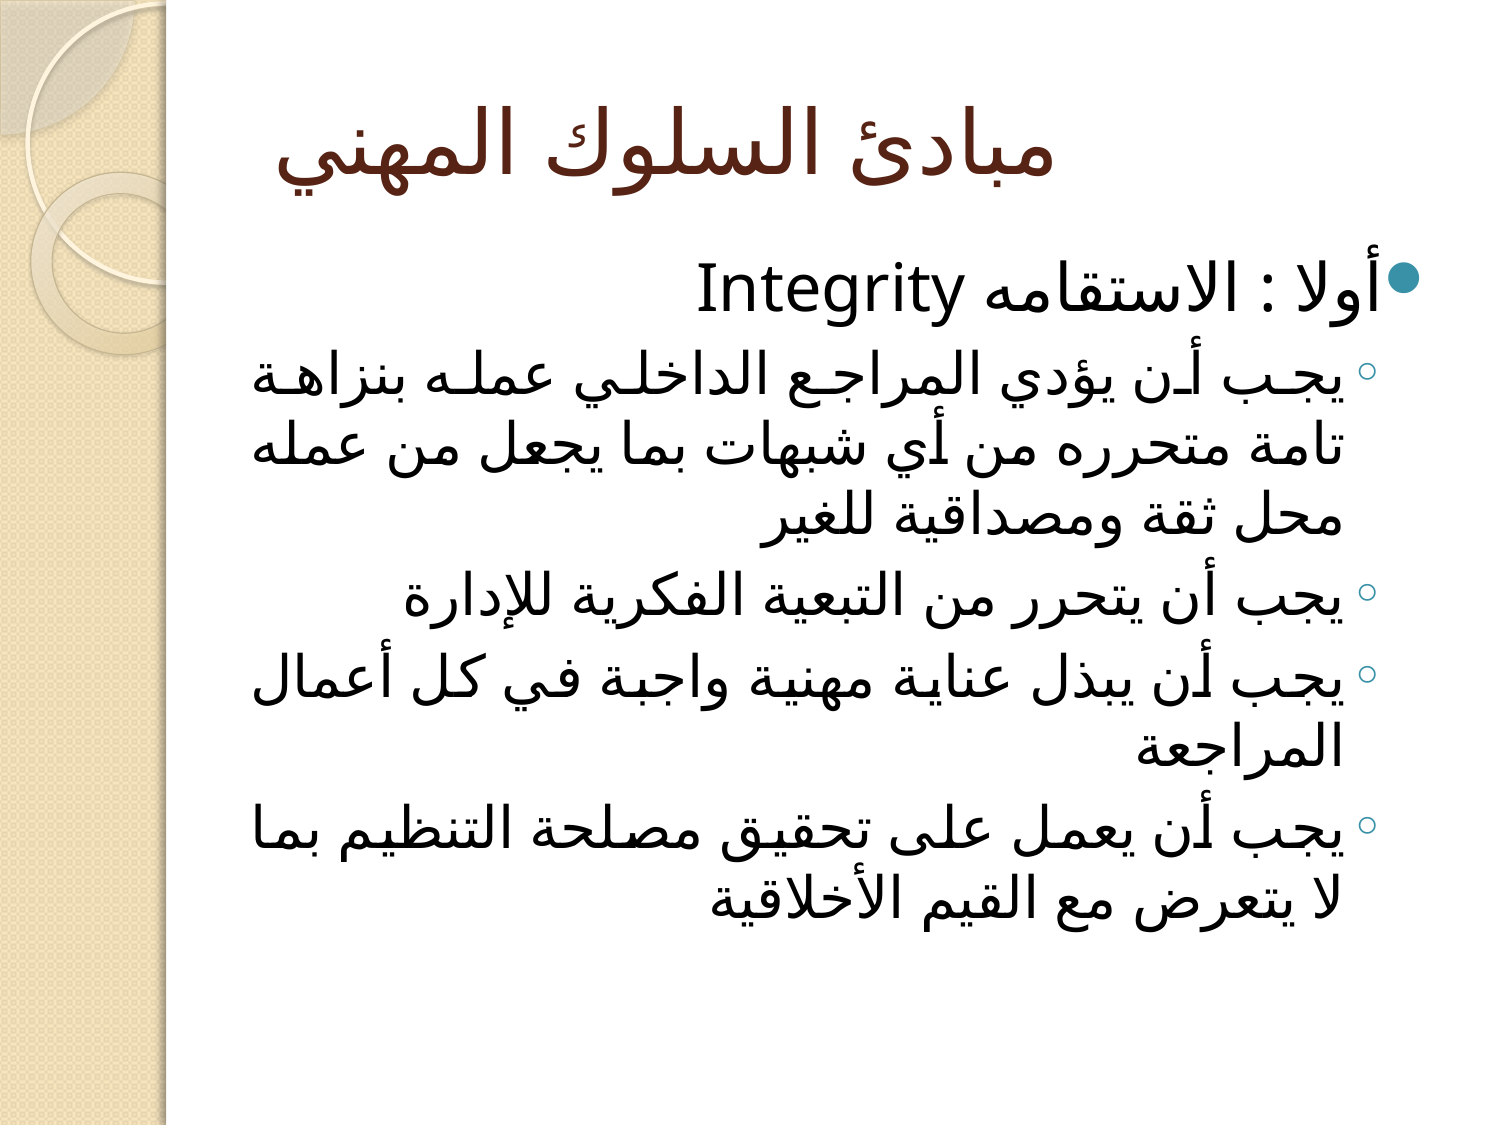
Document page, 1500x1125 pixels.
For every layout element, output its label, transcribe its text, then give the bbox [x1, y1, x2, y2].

title مبادئ السلوك المهني [235, 45, 1466, 233]
list أولا : الاستقامه Integrity يجب أن يؤدي المراجع الداخلي عمله بنزاهة تامة متحرره من أي شبهات بما يجعل من عمله محل ثقة ومصداقية للغير يجب أن يتحرر من التبعية الفكرية للإدارة يجب أن يبذل عناية مهنية واجبة في كل أعمال المراجعة يجب أن يعمل على تحقيق مصلحة التنظيم بما لا يتعرض مع القيم الأخلاقية [235, 237, 1466, 1025]
